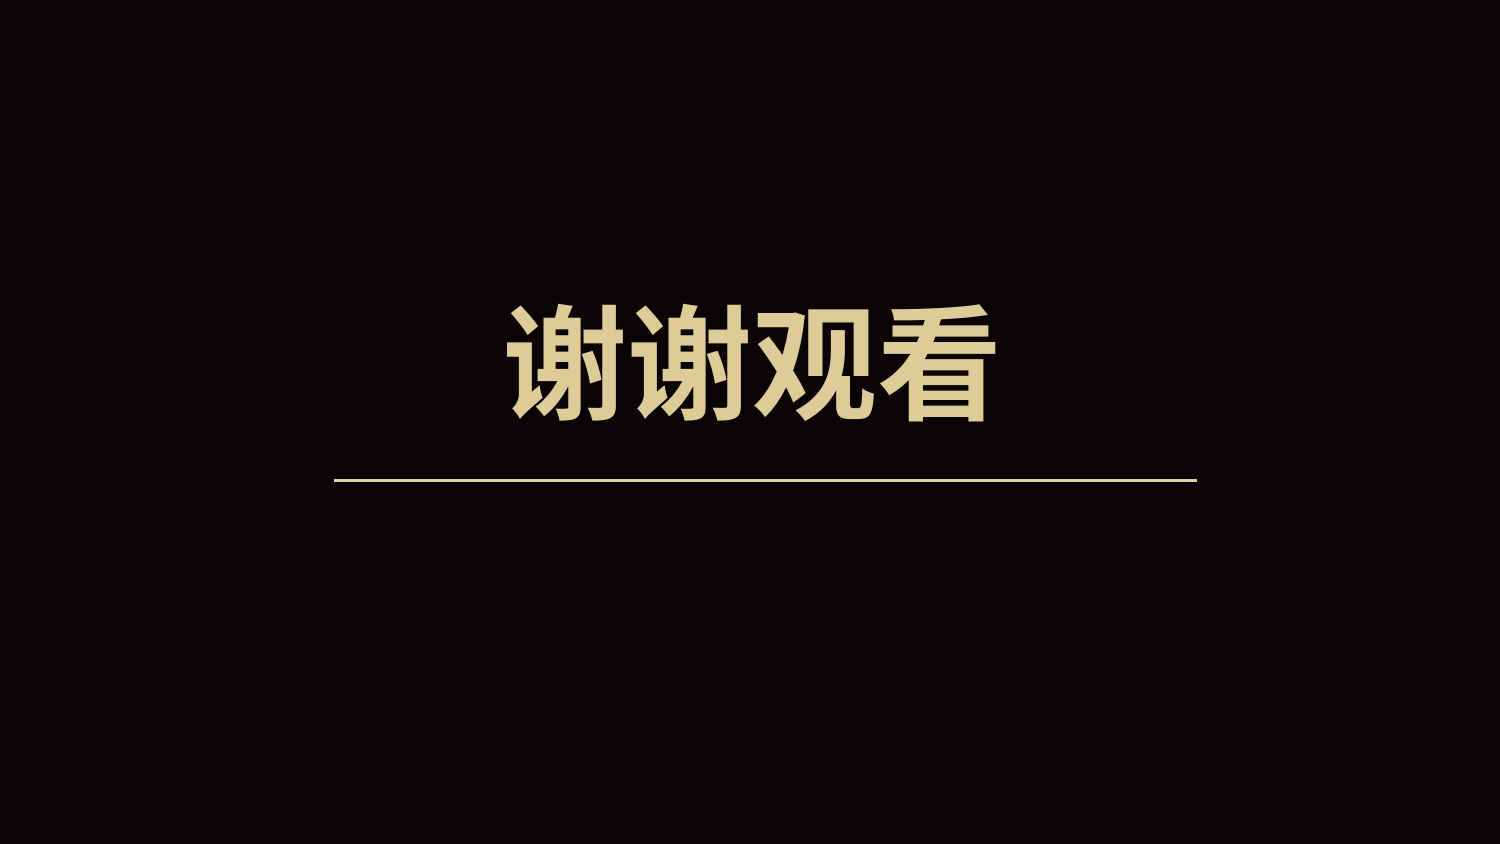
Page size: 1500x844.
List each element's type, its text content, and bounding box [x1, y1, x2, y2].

text_box 谢谢观看 [769, 279, 1015, 441]
text_box 谢谢观看 [491, 279, 761, 441]
